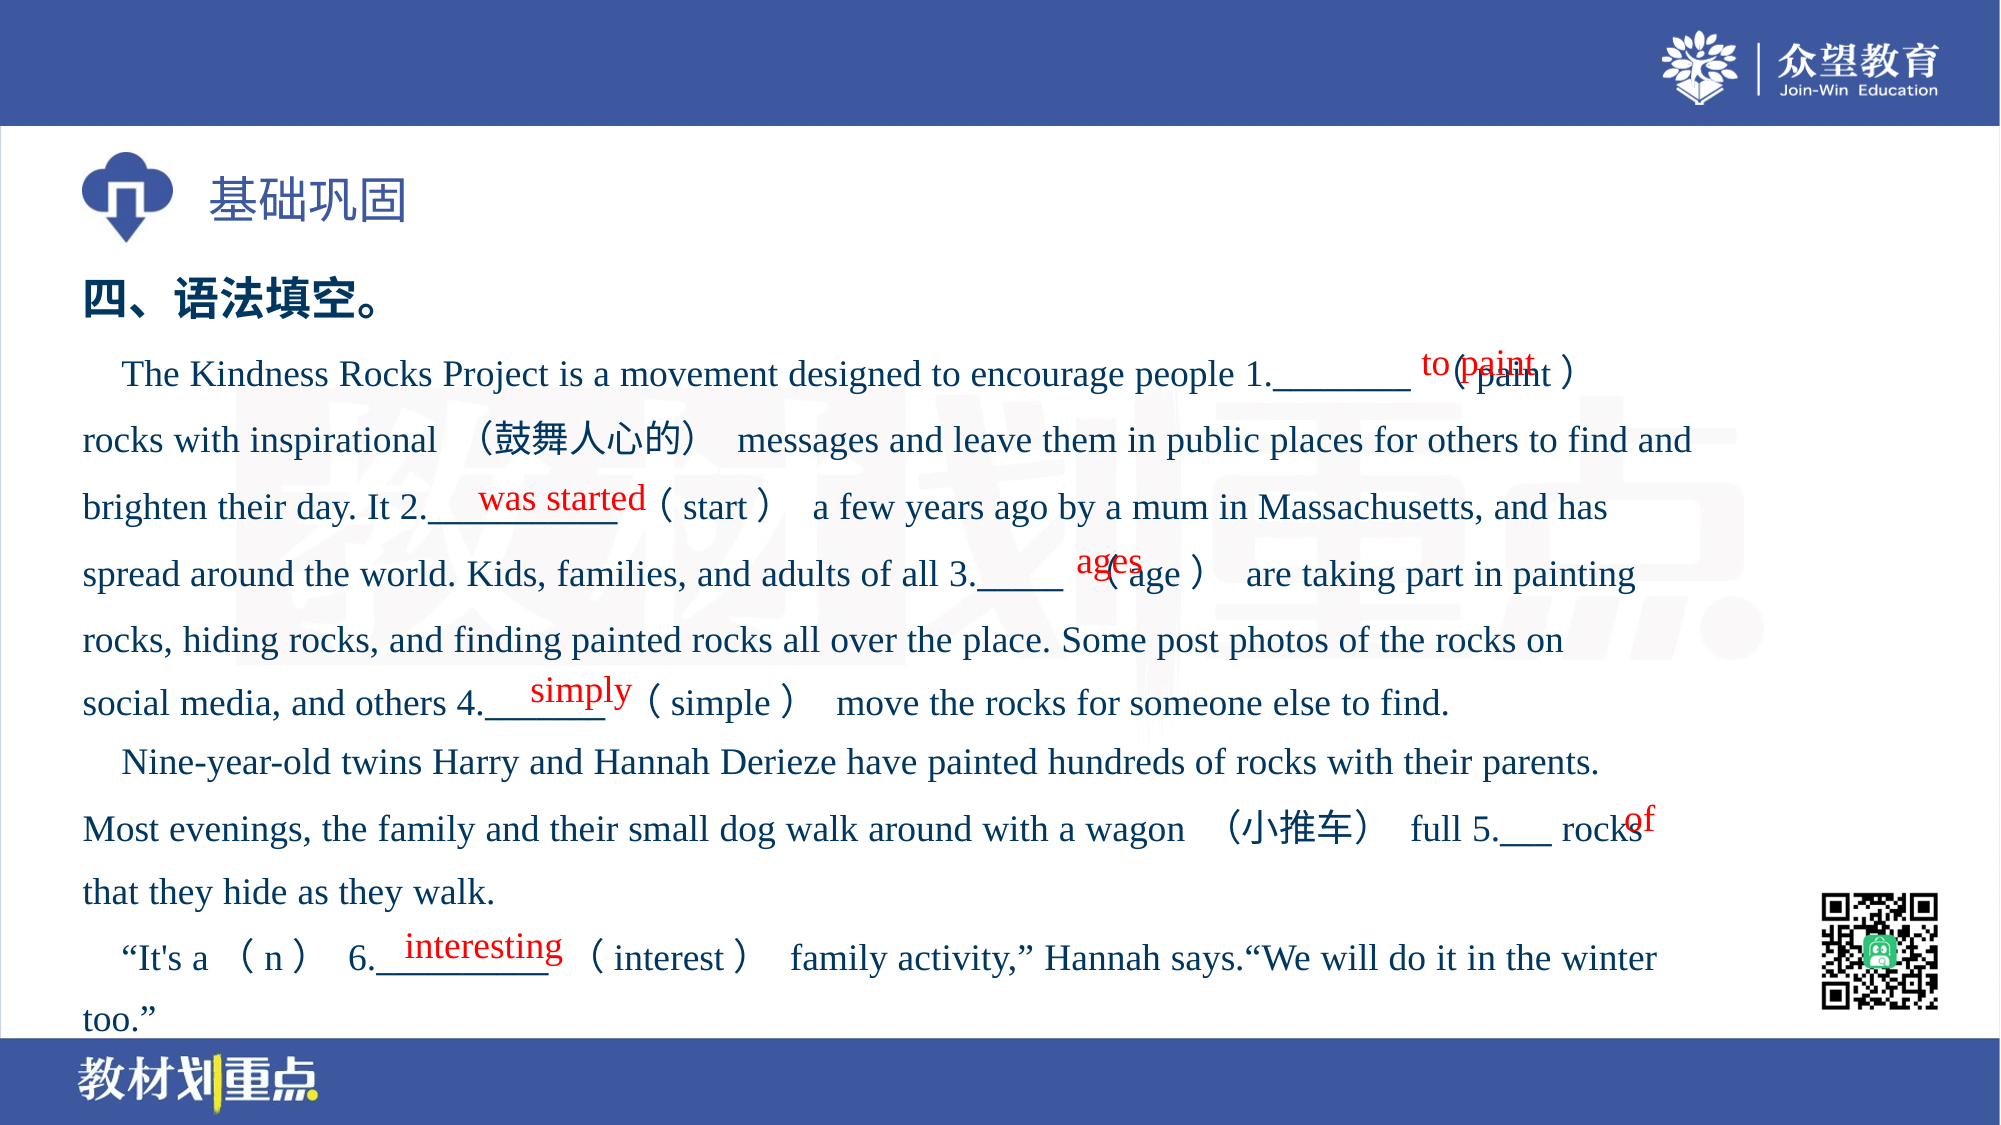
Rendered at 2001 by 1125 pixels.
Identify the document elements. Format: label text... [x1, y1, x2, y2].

text_box was started [460, 455, 665, 512]
text_box Nine-year-old twins Harry and Hannah Derieze have painted hundreds of rocks with their parents. Most evenings, the family and their small dog walk around with a wagon （小推车） full 5.___ rocks that they hide as they walk. [82, 715, 1817, 906]
text_box The Kindness Rocks Project is a movement designed to encourage people 1.________ （paint） rocks with inspirational （鼓舞人心的） messages and leave them in public places for others to find and brighten their day. It 2.___________ （start） a few years ago by a mum in Massachusetts, and has spread around the world. Kids, families, and adults of all 3._____ （age） are taking part in painting rocks, hiding rocks, and finding painted rocks all over the place. Some post photos of the rocks on social media, and others 4._______ （simple） move the rocks for someone else to find. [82, 326, 1817, 715]
text_box of [1610, 778, 1669, 834]
text_box to paint [1403, 320, 1554, 377]
text_box “It's a（n） 6.__________ （interest） family activity,” Hannah says.“We will do it in the winter too.” [82, 911, 1817, 1034]
text_box interesting [391, 905, 577, 961]
picture [0, 0, 2000, 1125]
text_box 四、语法填空。 [82, 247, 1817, 319]
text_box ages [1062, 520, 1157, 576]
text_box simply [516, 650, 647, 706]
